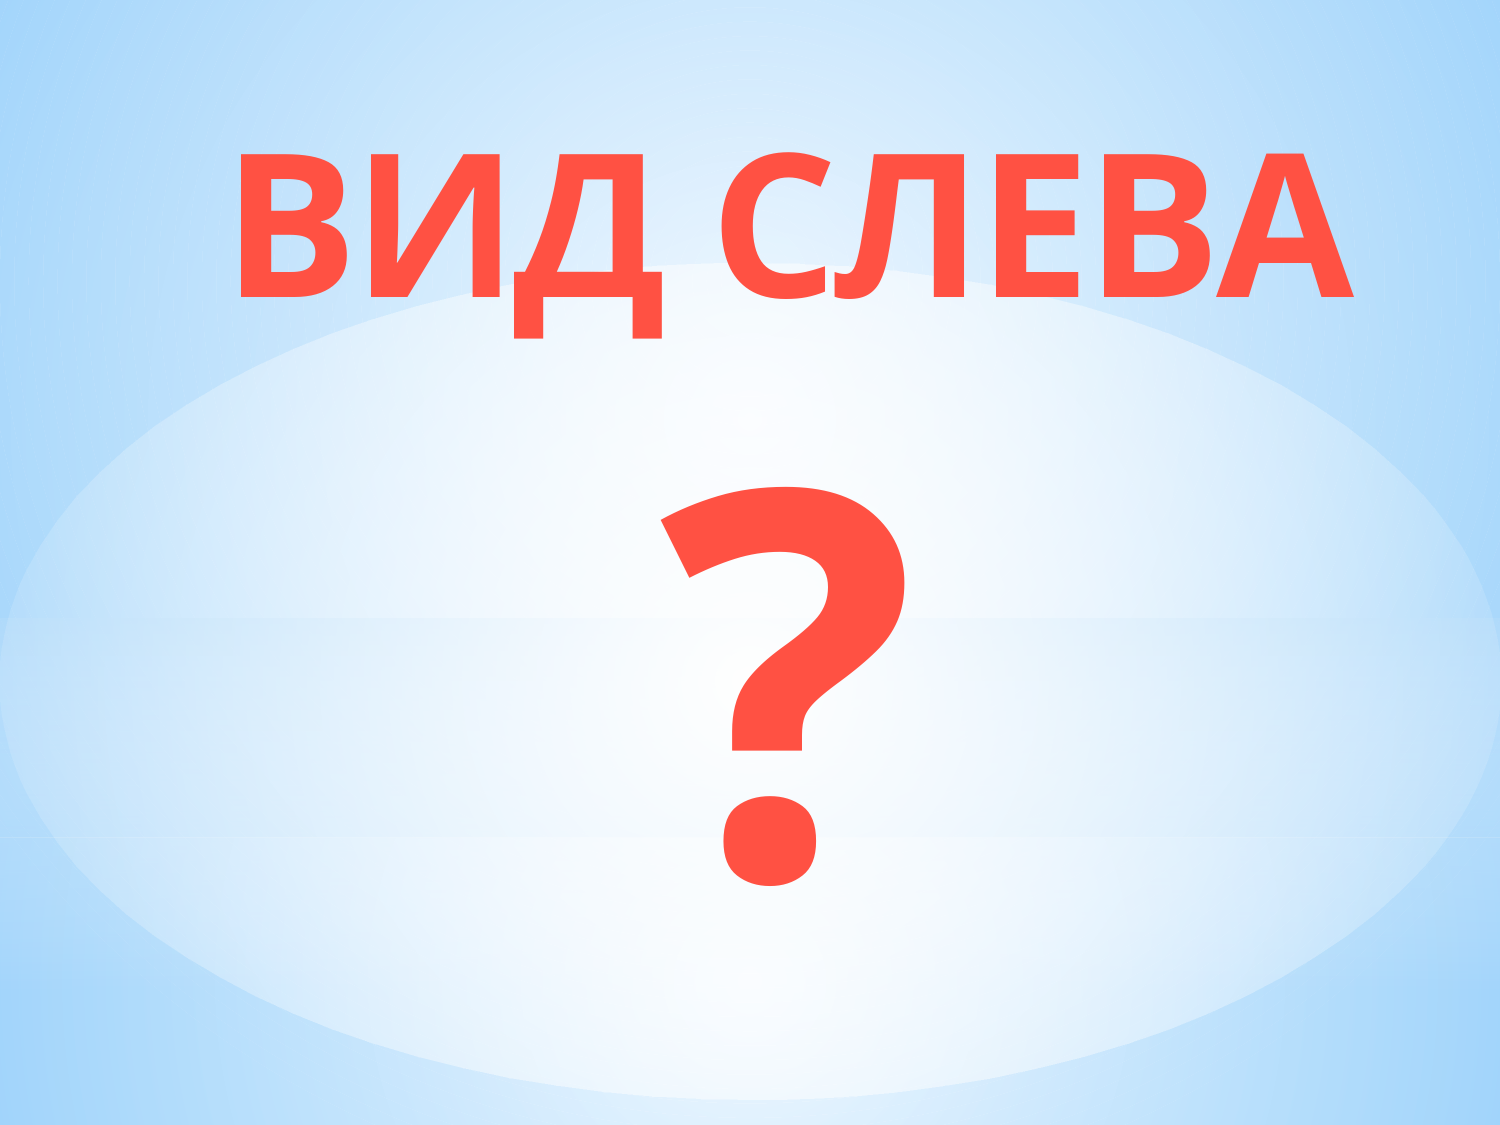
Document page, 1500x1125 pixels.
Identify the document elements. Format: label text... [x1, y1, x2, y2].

text_box ВИД СЛЕВА ? [208, 89, 1370, 995]
